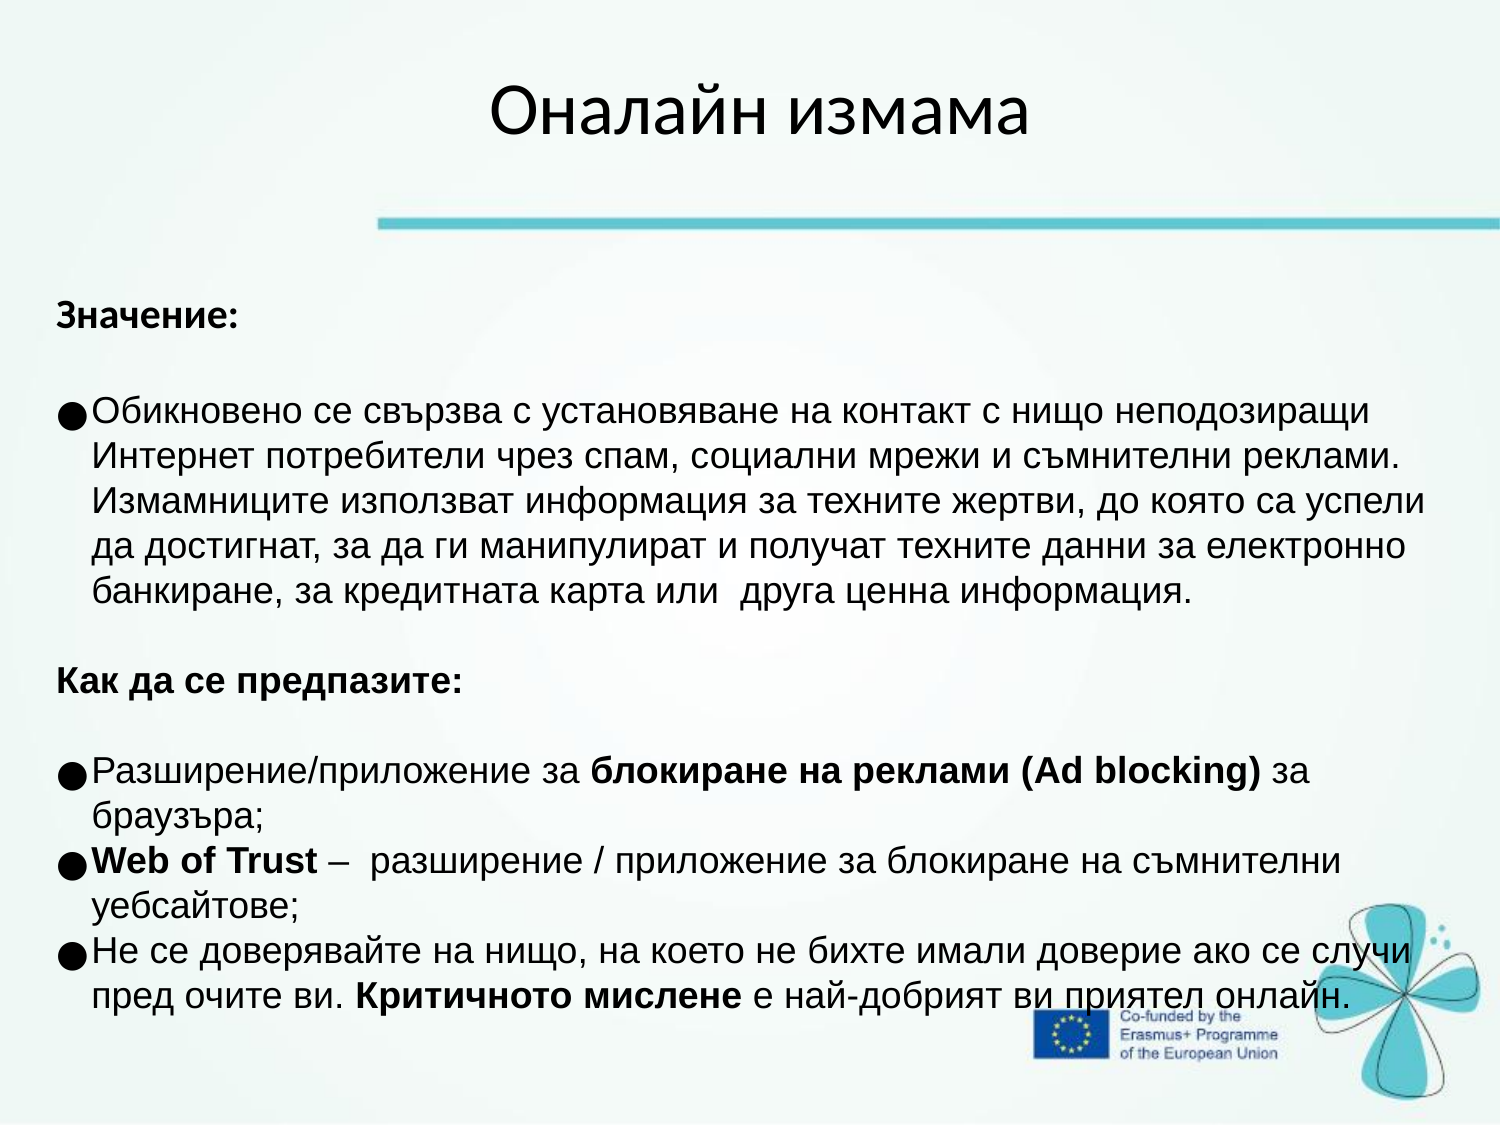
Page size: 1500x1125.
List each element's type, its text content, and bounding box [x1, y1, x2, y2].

text_box Оналайн измама [141, 51, 1380, 157]
picture [0, 0, 1500, 1125]
text_box Значение: Обикновено се свързва с установяване на контакт с нищо неподозиращи Интернет потребители чрез спам, социални мрежи и съмнителни реклами. Измамниците използват информация за техните жертви, до която са успели да достигнат, за да ги манипулират и получат техните данни за електронно банкиране, за кредитната карта или друга ценна информация. Как да се предпазите: Разширение/приложение за блокиране на реклами (Ad blocking) за браузъра; Web of Trust – разширение / приложение за блокиране на съмнителни уебсайтове; Не се доверявайте на нищо, на което не бихте имали доверие ако се случи пред очите ви. Критичното мислене е най-добрият ви приятел онлайн. [41, 278, 1481, 1044]
